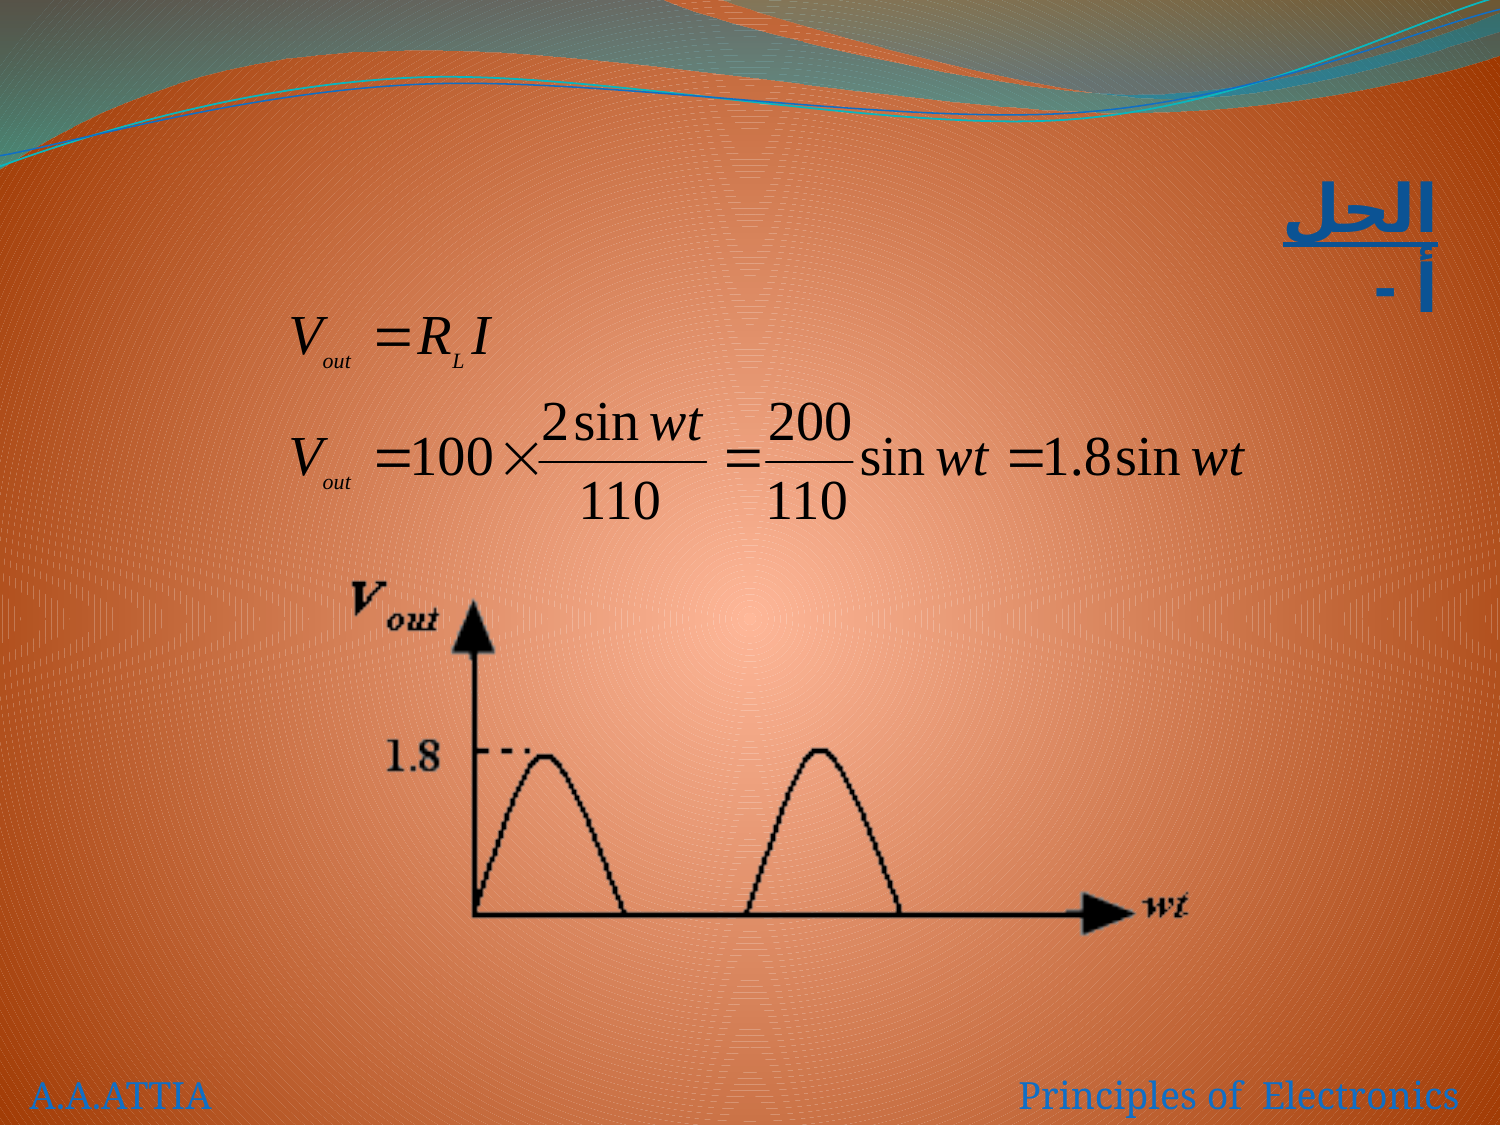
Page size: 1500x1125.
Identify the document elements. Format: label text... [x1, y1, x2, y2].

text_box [287, 304, 1255, 528]
text_box [282, 307, 287, 334]
text_box [0, 0, 1500, 75]
text_box الحل أ - [35, 224, 1454, 334]
picture [341, 538, 1208, 961]
text_box الحل أ - [35, 158, 1454, 223]
text_box A.A.ATTIA Principles of Electronics [14, 1064, 1478, 1125]
text_box [1255, 307, 1260, 334]
